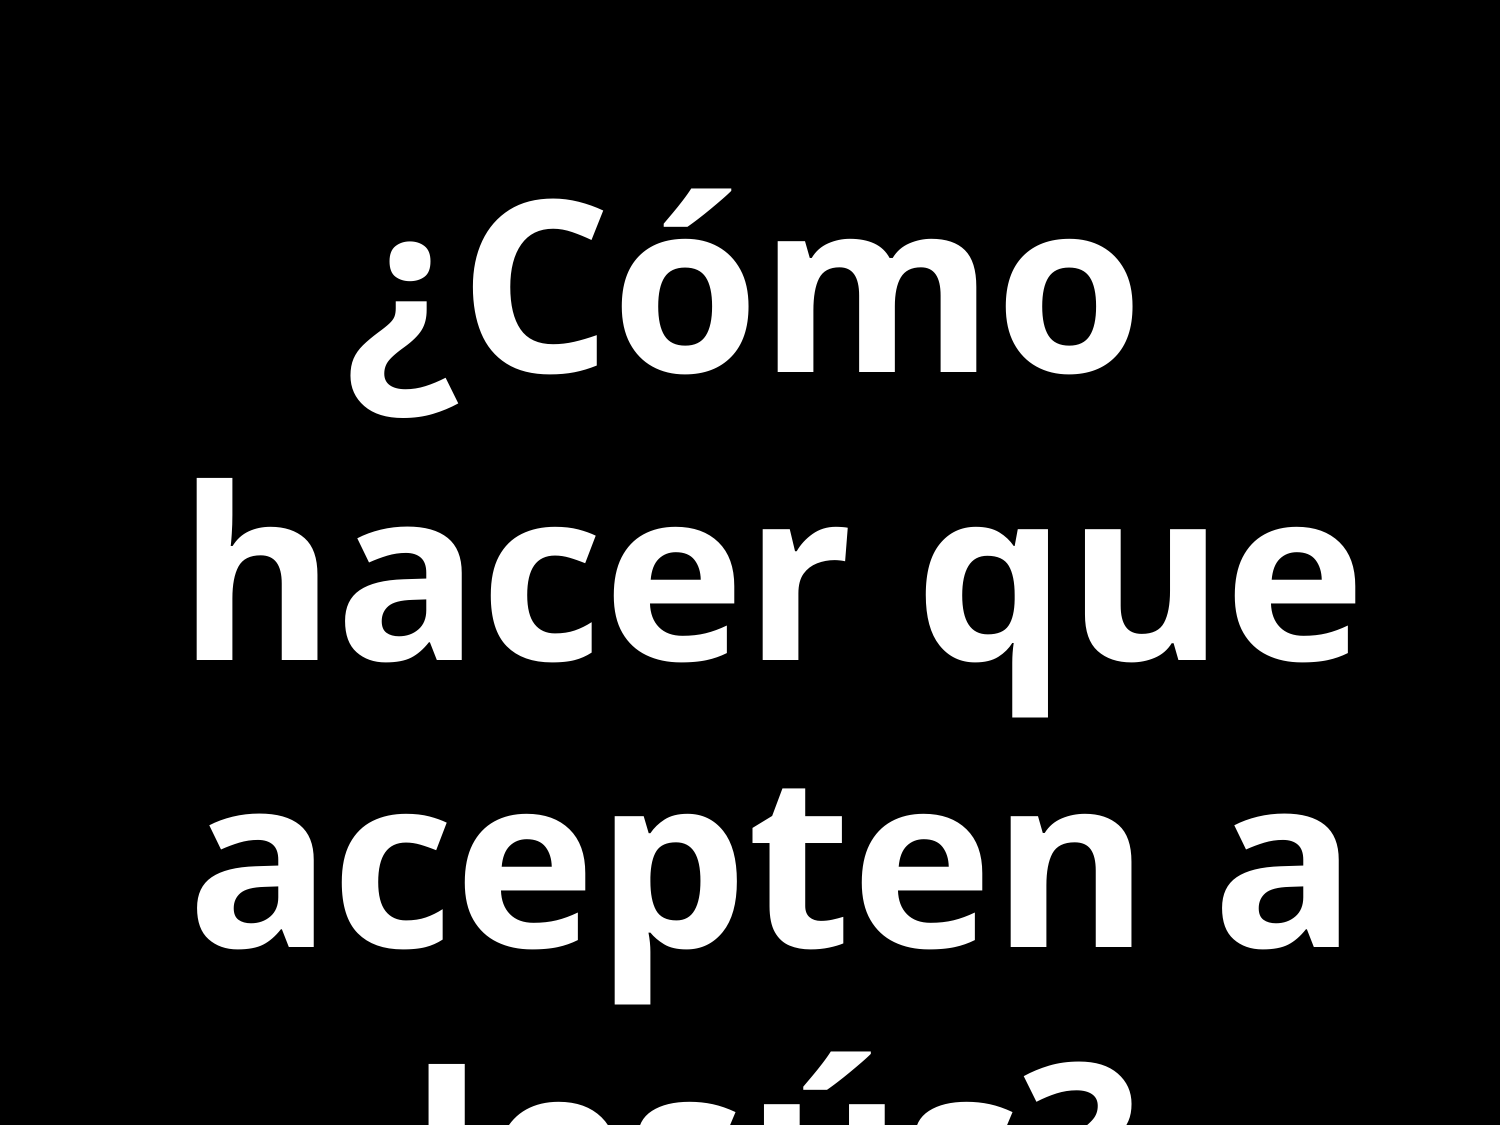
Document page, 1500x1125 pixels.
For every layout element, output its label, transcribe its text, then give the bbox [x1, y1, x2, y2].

list ¿Cómo hacer que acepten a Jesús? [29, 125, 1459, 868]
